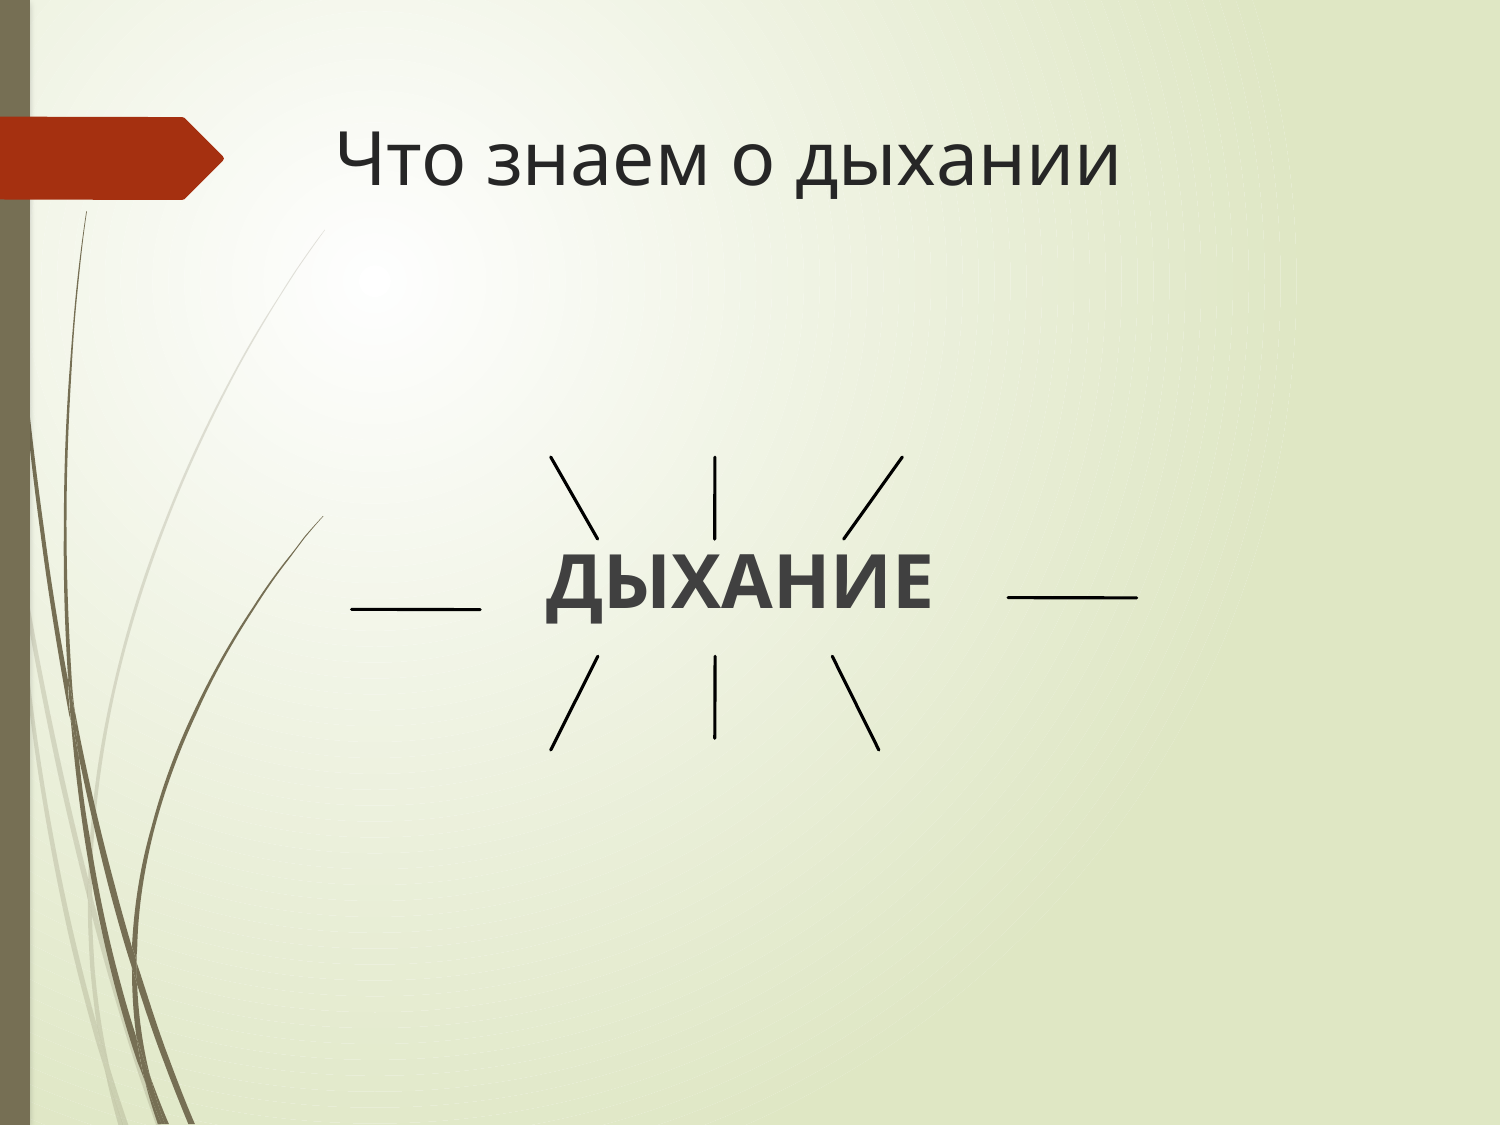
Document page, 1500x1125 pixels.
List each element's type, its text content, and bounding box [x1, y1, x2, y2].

title Что знаем о дыхании [319, 102, 1400, 262]
list ДЫХАНИЕ [75, 262, 1407, 1062]
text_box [831, 468, 915, 528]
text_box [527, 679, 622, 727]
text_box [808, 679, 903, 727]
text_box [532, 474, 616, 522]
